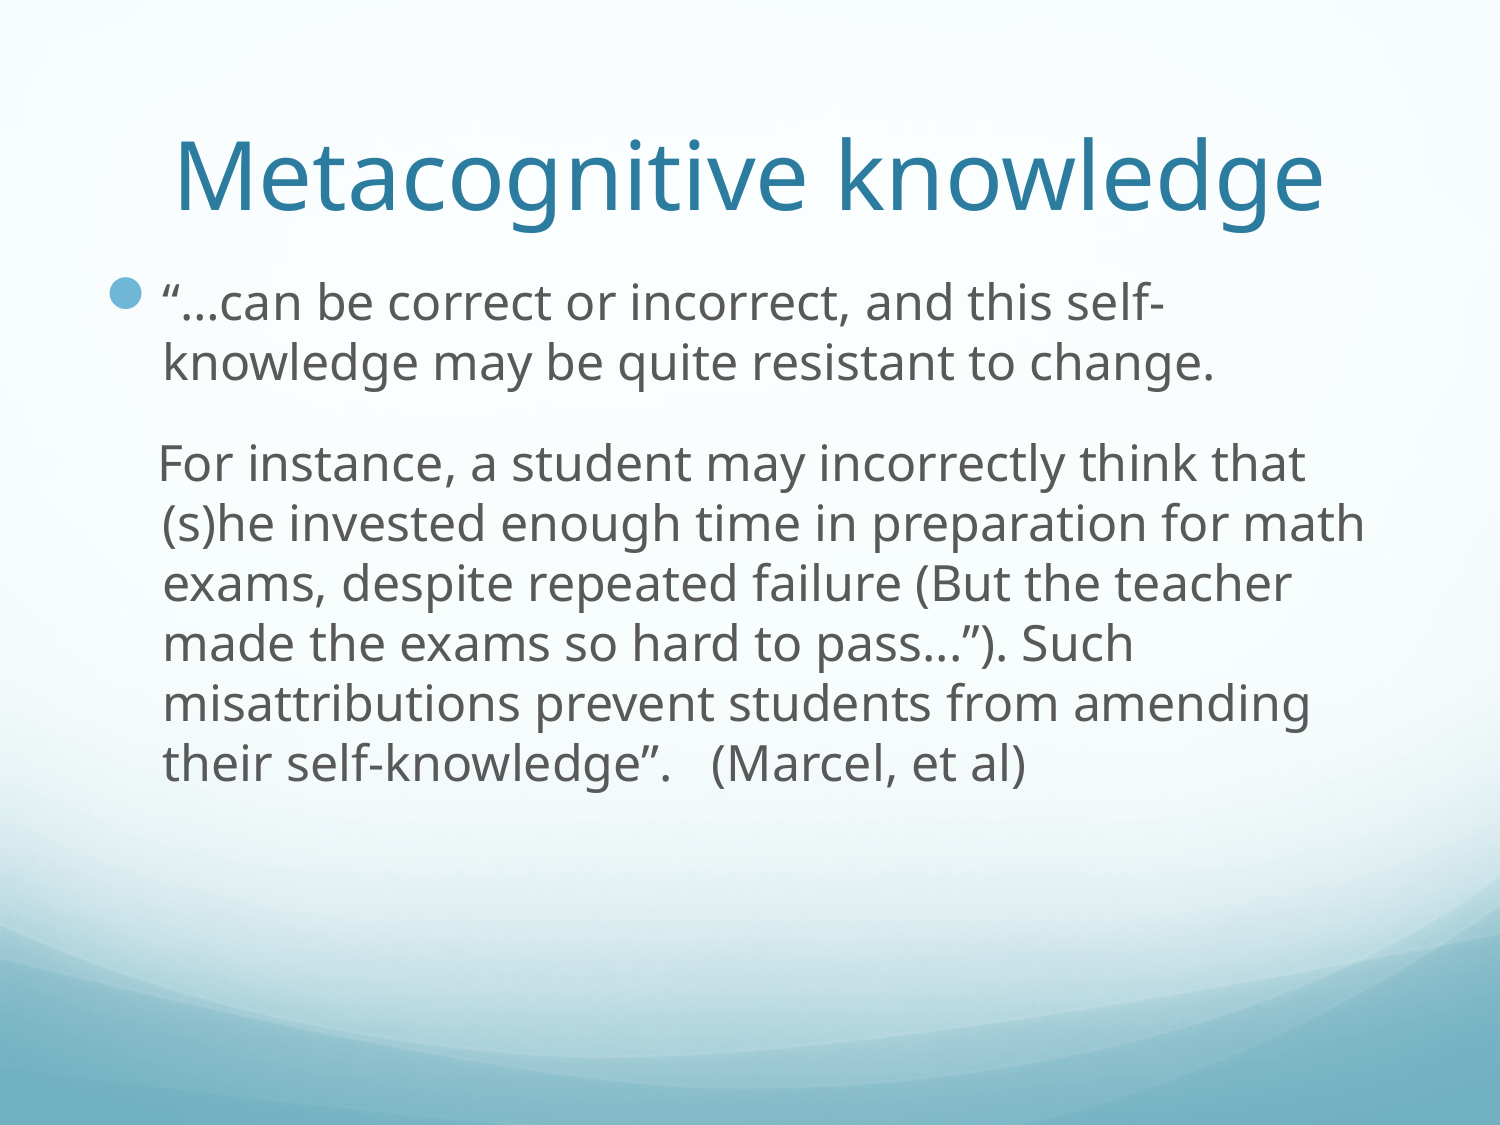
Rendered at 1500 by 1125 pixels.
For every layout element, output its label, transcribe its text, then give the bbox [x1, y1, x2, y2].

list “…can be correct or incorrect, and this self-knowledge may be quite resistant to change. For instance, a student may incorrectly think that (s)he invested enough time in preparation for math exams, despite repeated failure (But the teacher made the exams so hard to pass...’’). Such misattributions prevent students from amending their self-knowledge”. (Marcel, et al) [90, 262, 1410, 975]
title Metacognitive knowledge [90, 17, 1410, 237]
